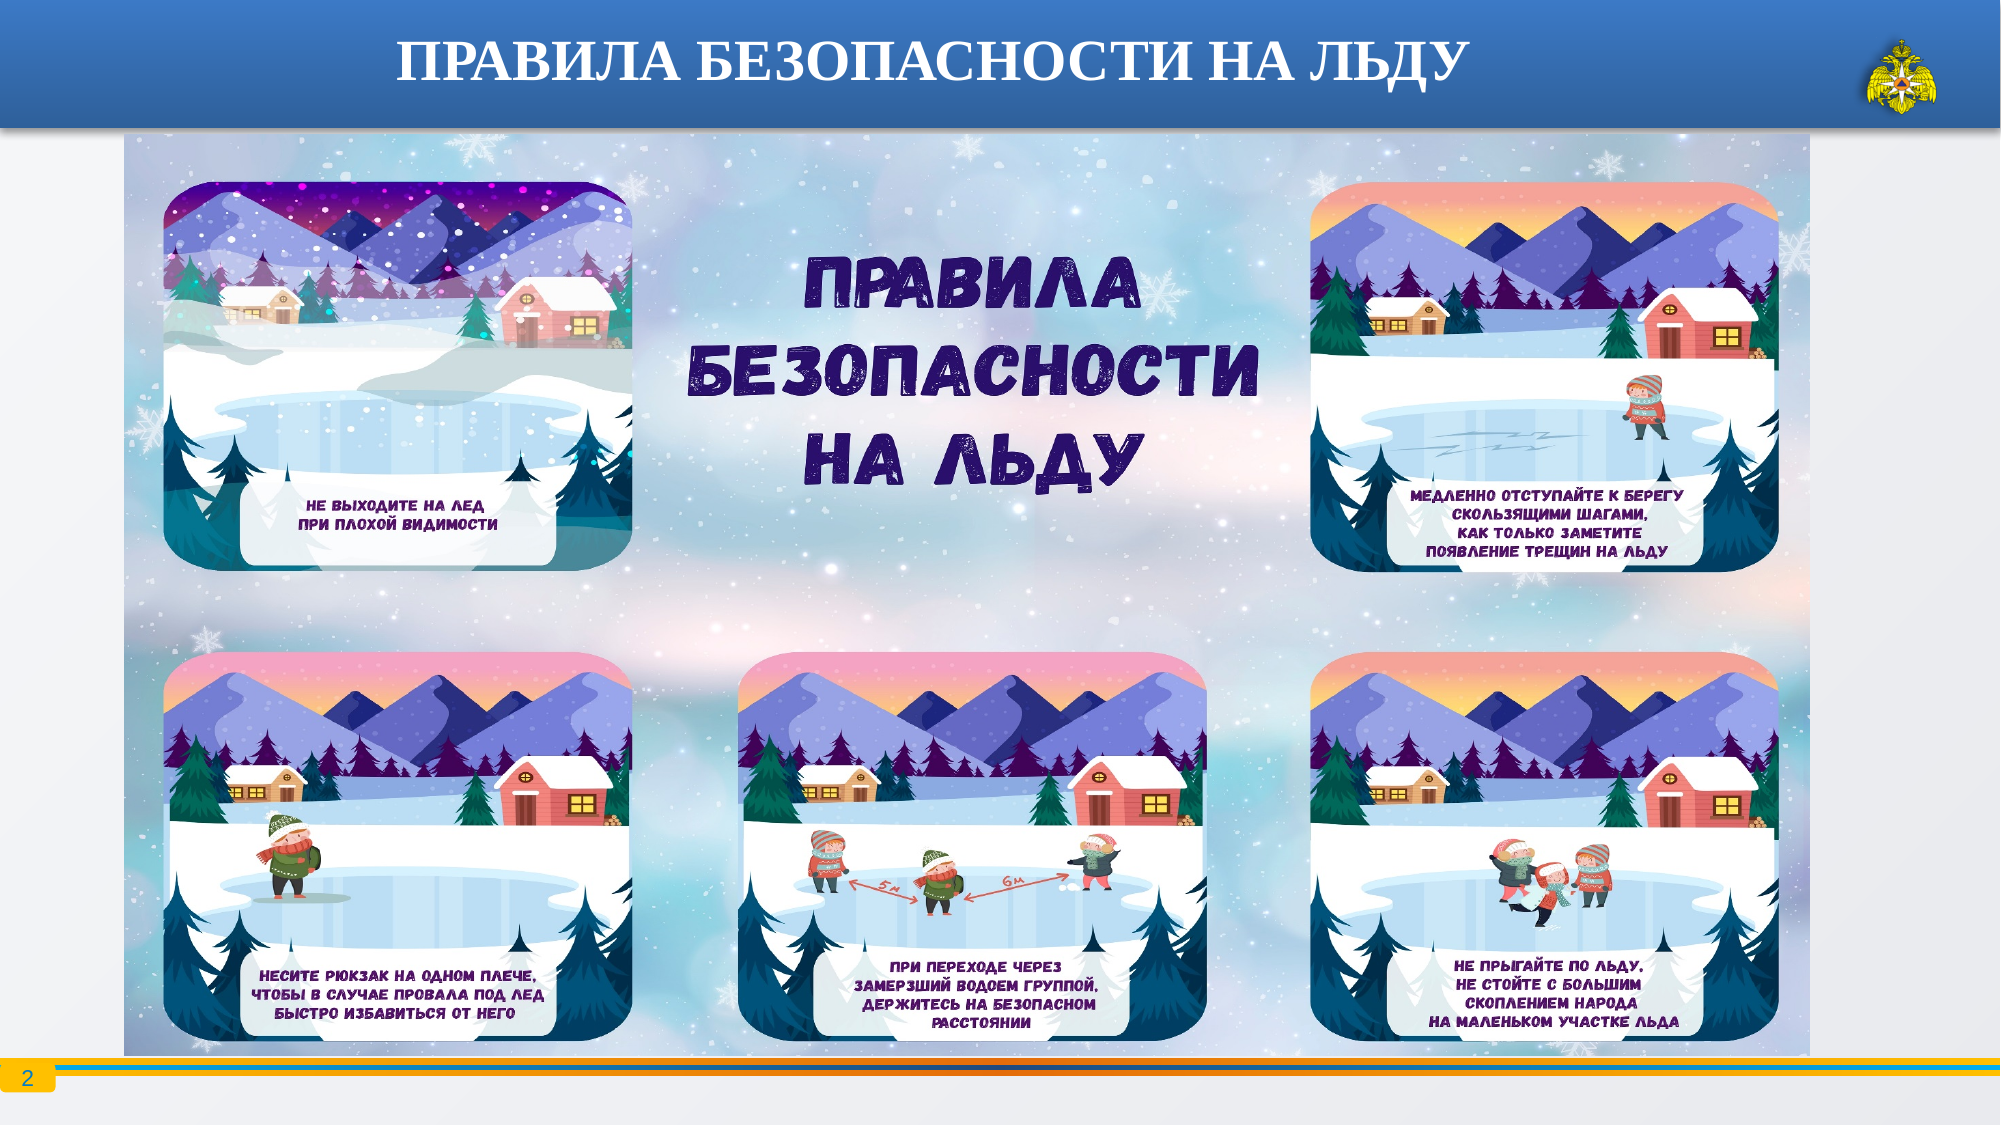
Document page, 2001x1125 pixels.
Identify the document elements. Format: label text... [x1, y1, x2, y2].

picture [124, 134, 1810, 1056]
slide_number 2 [0, 1063, 56, 1093]
title ПРАВИЛА БЕЗОПАСНОСТИ НА ЛЬДУ [13, 0, 1855, 127]
picture [1866, 37, 1937, 116]
